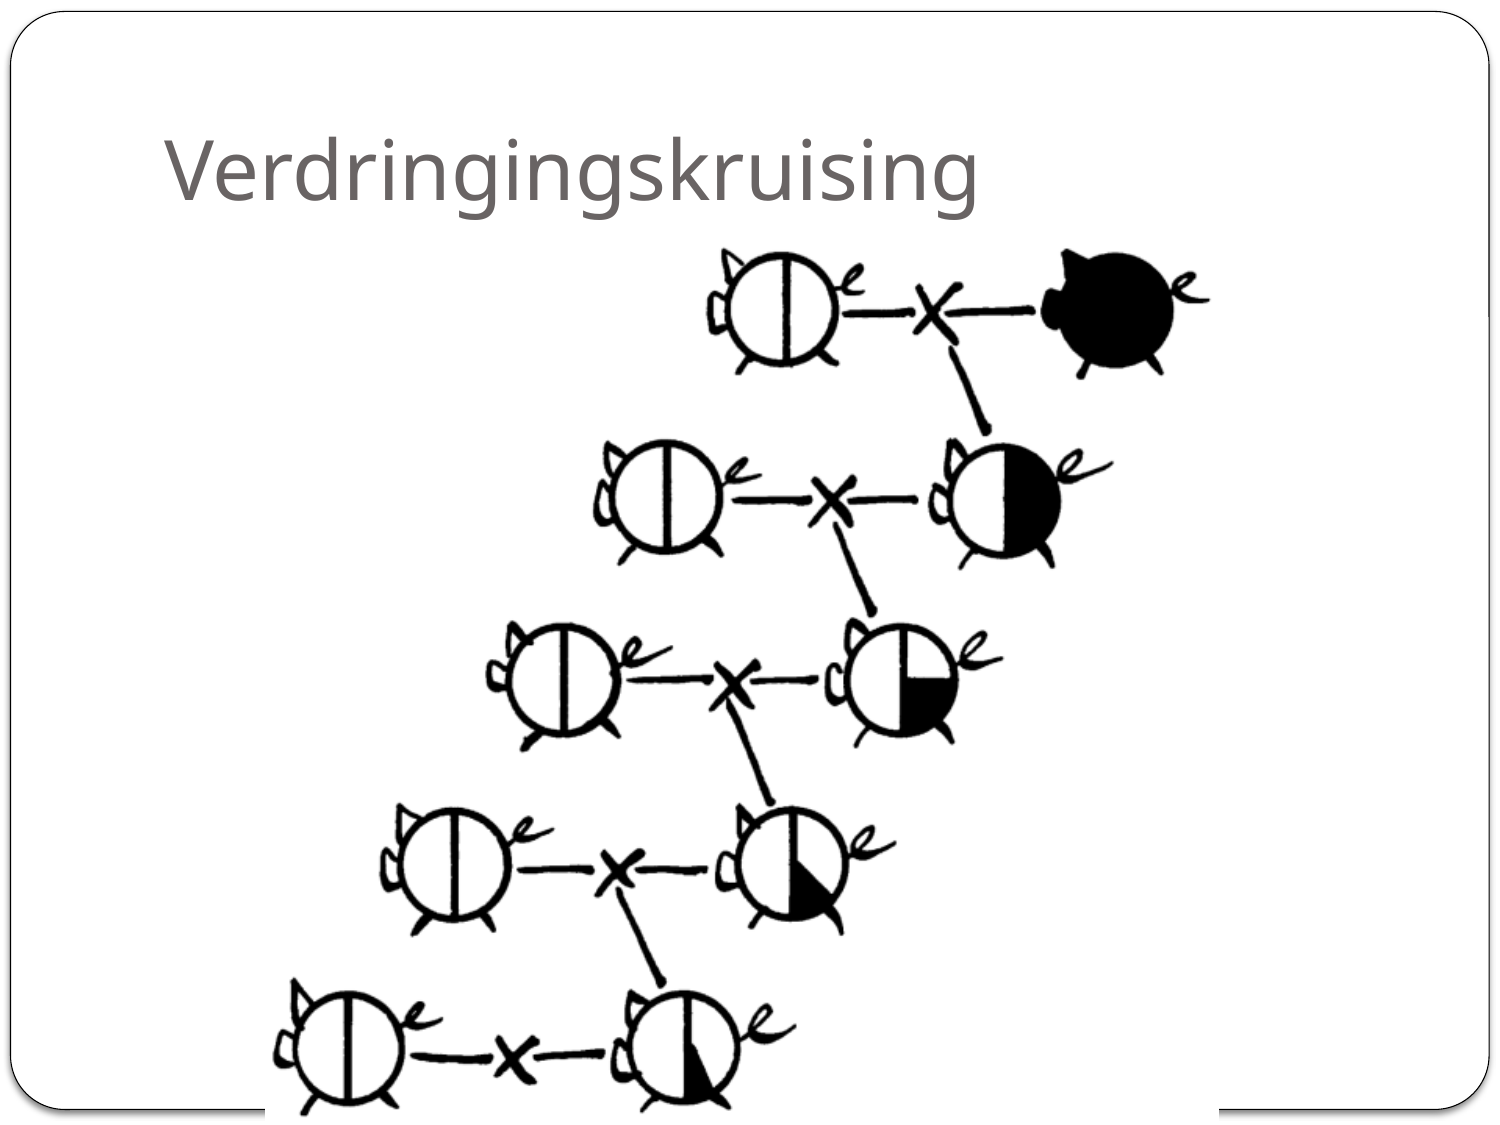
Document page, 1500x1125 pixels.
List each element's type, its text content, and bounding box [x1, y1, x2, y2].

picture [265, 238, 1219, 1125]
title Verdringingskruising [150, 45, 1425, 233]
